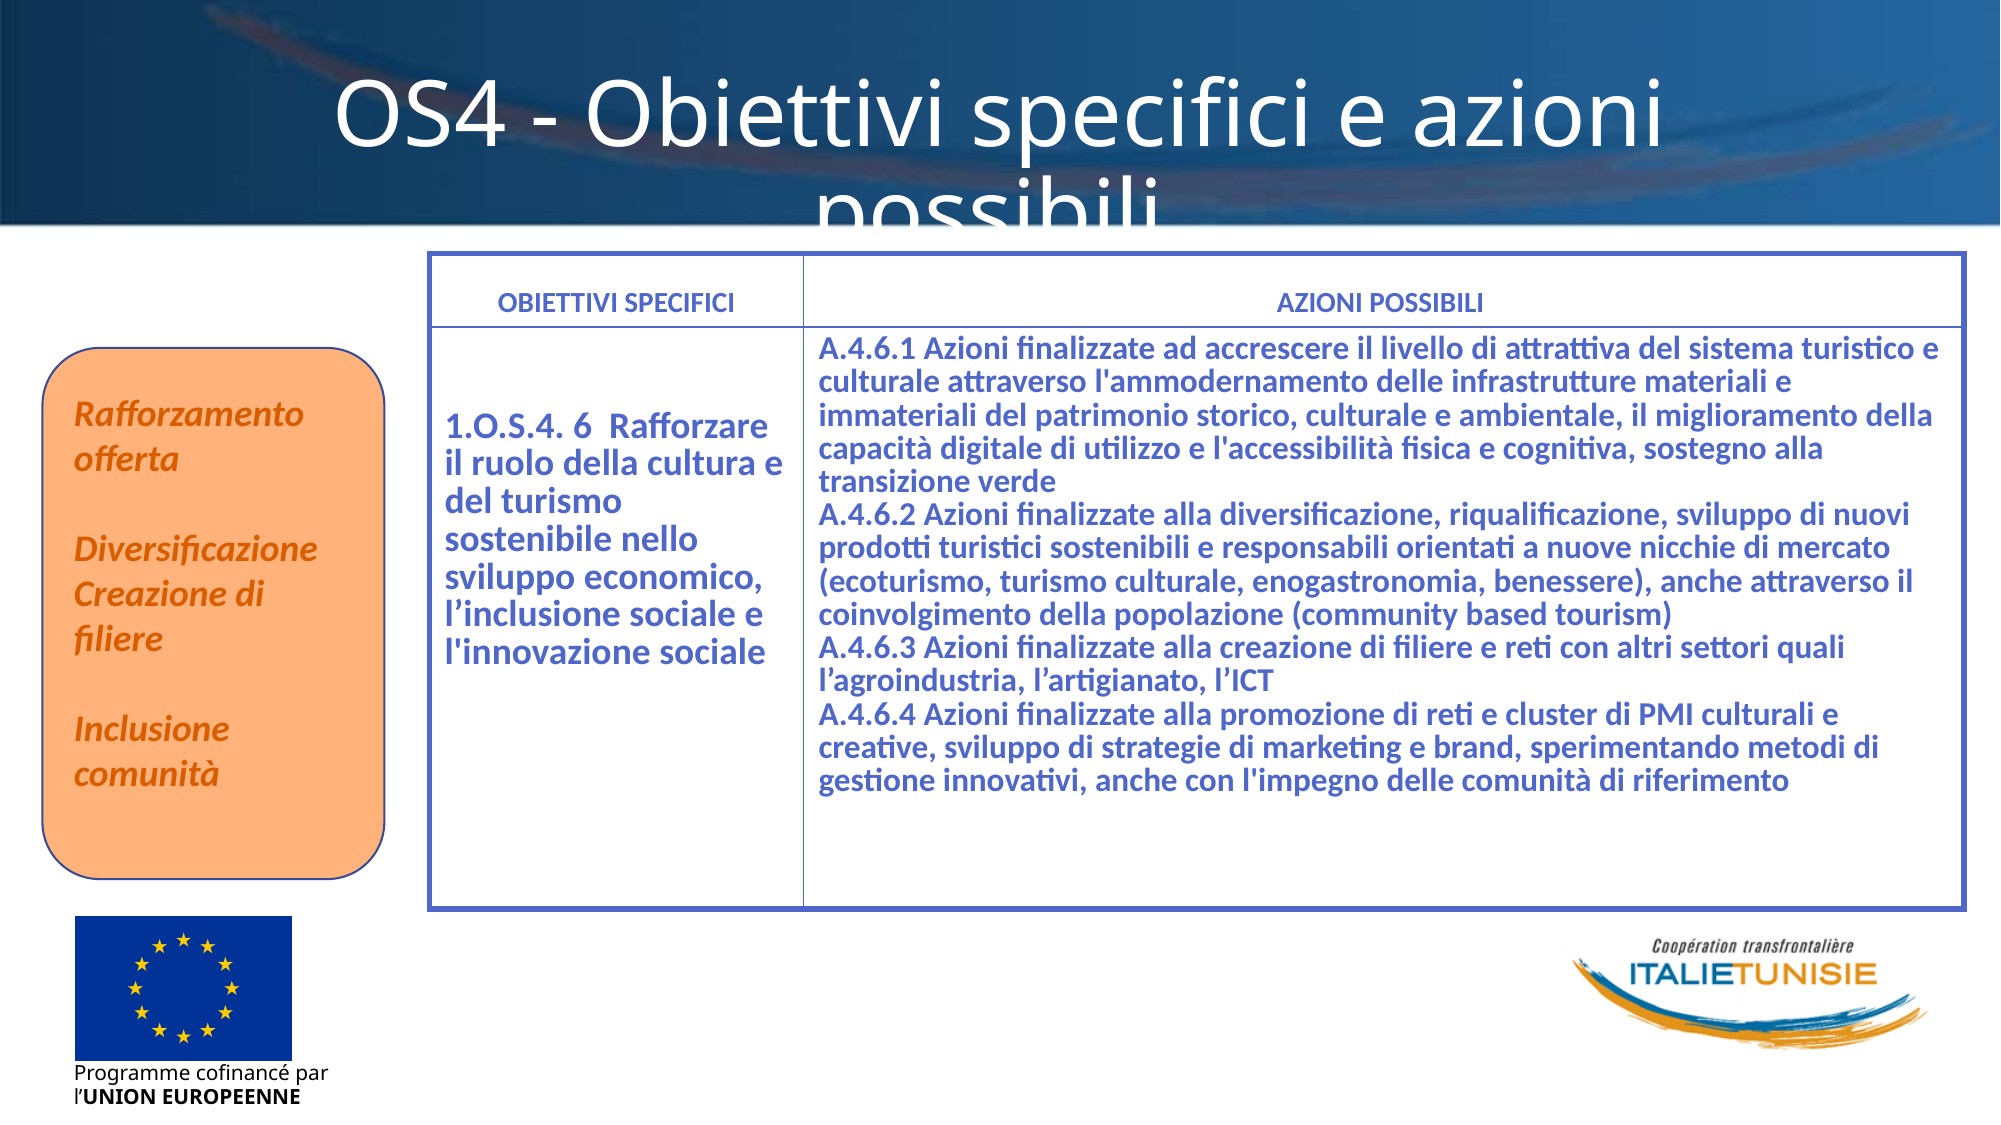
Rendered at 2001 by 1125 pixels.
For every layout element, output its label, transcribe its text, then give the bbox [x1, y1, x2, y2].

text_box Rafforzamento offerta Diversificazione Creazione di filiere Inclusione comunità [41, 346, 386, 881]
list [20, 154, 1599, 1119]
picture [0, 0, 2000, 229]
table_cell A.4.6.1 Azioni finalizzate ad accrescere il livello di attrattiva del sistema turistico e culturale attraverso l'ammodernamento delle infrastrutture materiali e immateriali del patrimonio storico, culturale e ambientale, il miglioramento della capacità digitale di utilizzo e l'accessibilità fisica e cognitiva, sostegno alla transizione verde A.4.6.2 Azioni finalizzate alla diversificazione, riqualificazione, sviluppo di nuovi prodotti turistici sostenibili e responsabili orientati a nuove nicchie di mercato (ecoturismo, turismo culturale, enogastronomia, benessere), anche attraverso il coinvolgimento della popolazione (community based tourism) A.4.6.3 Azioni finalizzate alla creazione di filiere e reti con altri settori quali l’agroindustria, l’artigianato, l’ICT A.4.6.4 Azioni finalizzate alla promozione di reti e cluster di PMI culturali e creative, sviluppo di strategie di marketing e brand, sperimentando metodi di gestione innovativi, anche con l'impegno delle comunità di riferimento [804, 328, 1961, 906]
table_header AZIONI POSSIBILI [804, 256, 1961, 326]
table_header OBIETTIVI SPECIFICI [432, 256, 803, 326]
picture [1599, 912, 1942, 1085]
title OS4 - Obiettivi specifici e azioni possibili [137, 59, 1863, 233]
table_cell 1.O.S.4. 6 Rafforzare il ruolo della cultura e del turismo sostenibile nello sviluppo economico, l’inclusione sociale e l'innovazione sociale [432, 328, 803, 906]
